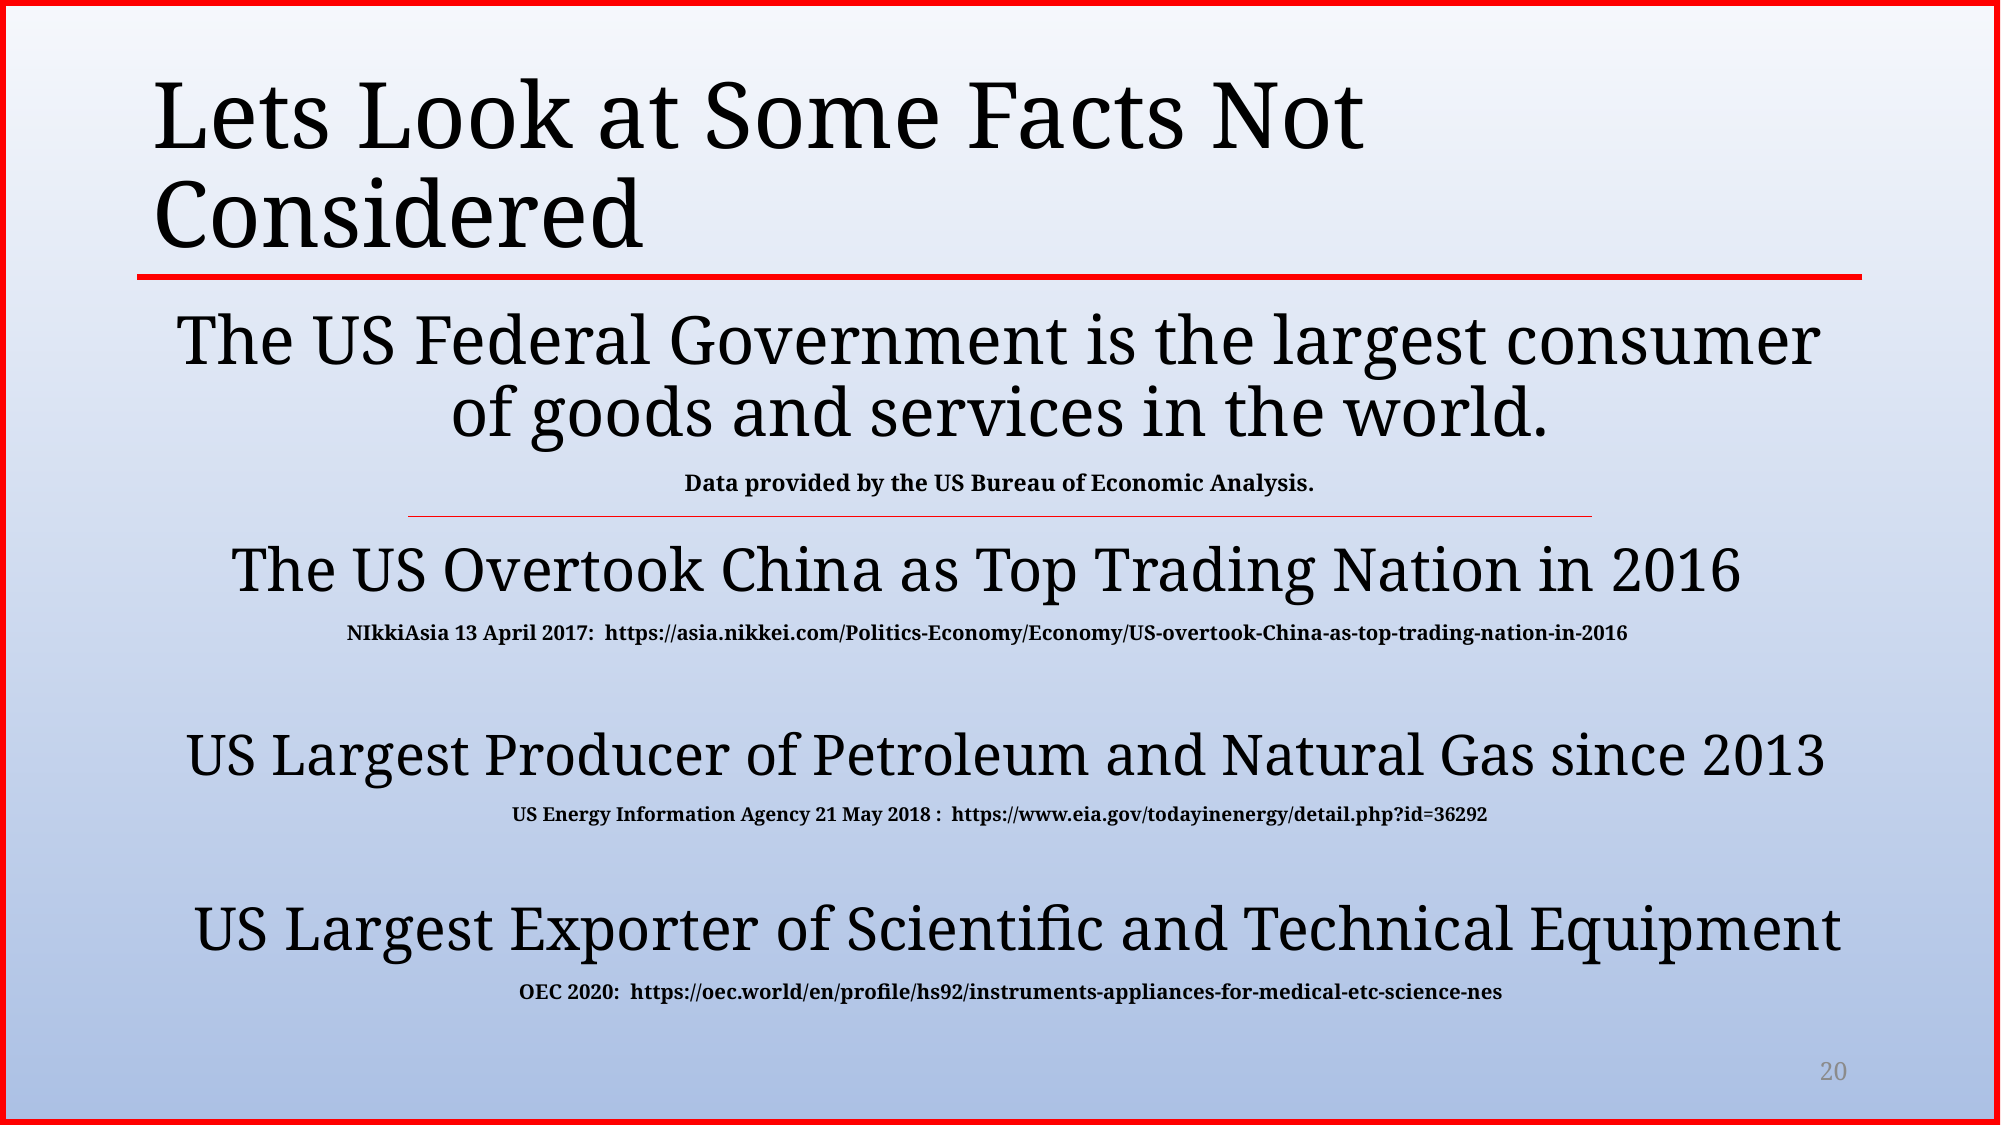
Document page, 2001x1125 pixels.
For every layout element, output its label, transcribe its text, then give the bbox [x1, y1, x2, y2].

list The US Federal Government is the largest consumer of goods and services in the world. Data provided by the US Bureau of Economic Analysis. [137, 299, 1863, 517]
text_box The US Overtook China as Top Trading Nation in 2016 NIkkiAsia 13 April 2017: https://asia.nikkei.com/Politics-Economy/Economy/US-overtook-China-as-top-trading-nation-in-2016 [125, 532, 1851, 700]
slide_number 20 [1412, 1059, 1863, 1103]
text_box US Largest Producer of Petroleum and Natural Gas since 2013 US Energy Information Agency 21 May 2018 : https://www.eia.gov/todayinenergy/detail.php?id=36292 [137, 719, 1863, 887]
text_box US Largest Exporter of Scientific and Technical Equipment OEC 2020: https://oec.world/en/profile/hs92/instruments-appliances-for-medical-etc-science-nes [148, 891, 1874, 1059]
title Lets Look at Some Facts Not Considered [137, 59, 1863, 278]
